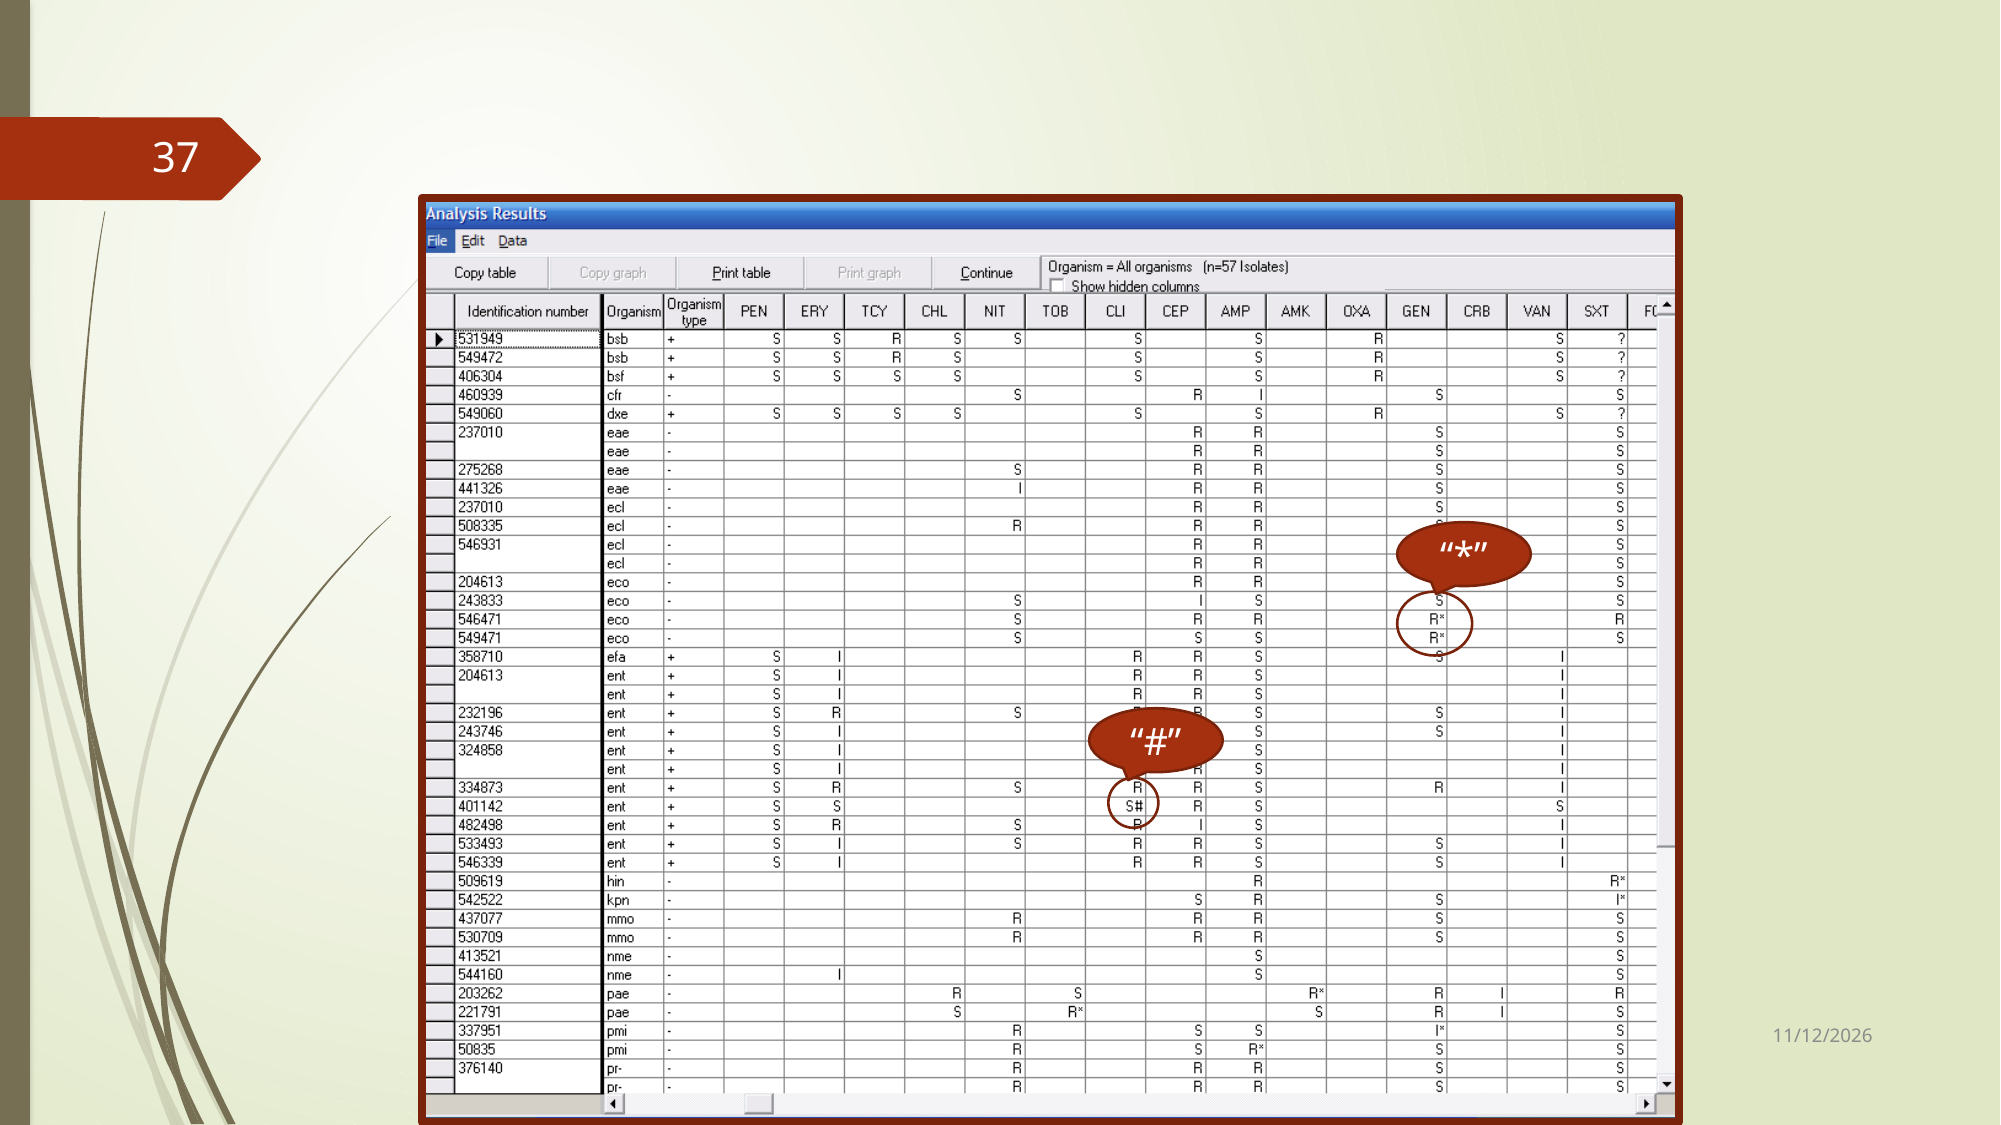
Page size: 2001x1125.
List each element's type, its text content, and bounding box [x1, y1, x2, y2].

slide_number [1699, 1005, 1888, 1067]
slide_number 37 [87, 129, 216, 190]
picture [421, 197, 1680, 1123]
